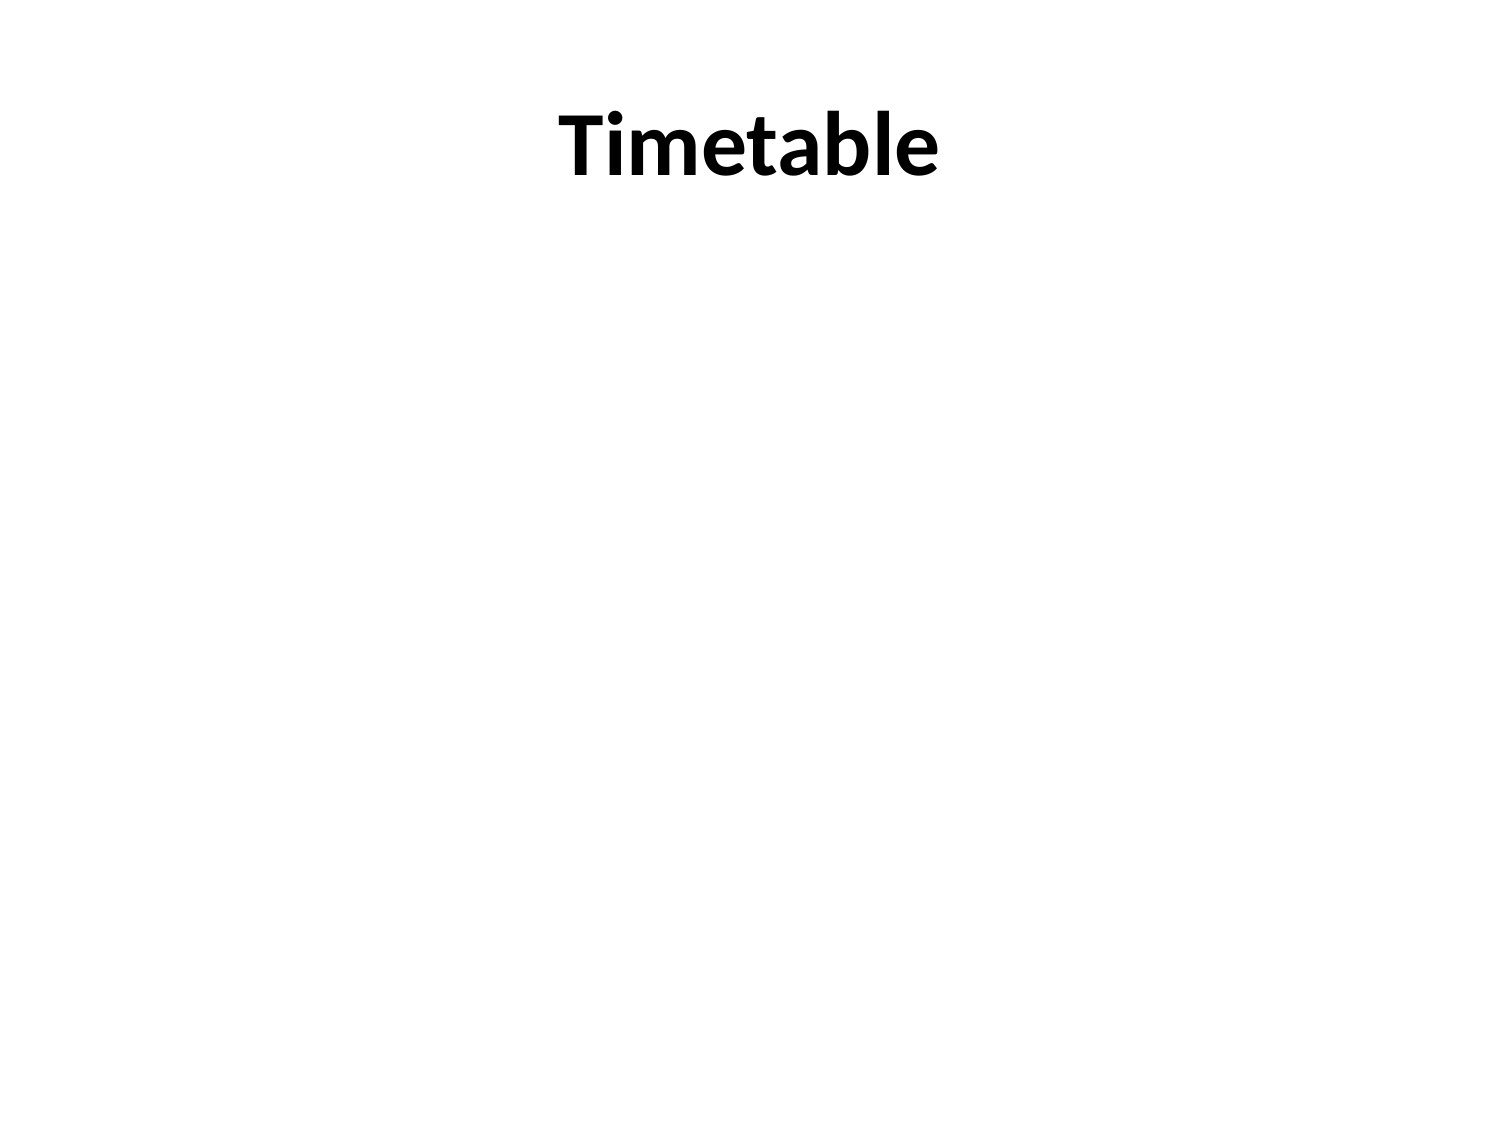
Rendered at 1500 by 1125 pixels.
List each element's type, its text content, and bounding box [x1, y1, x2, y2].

title Timetable [75, 45, 1425, 233]
